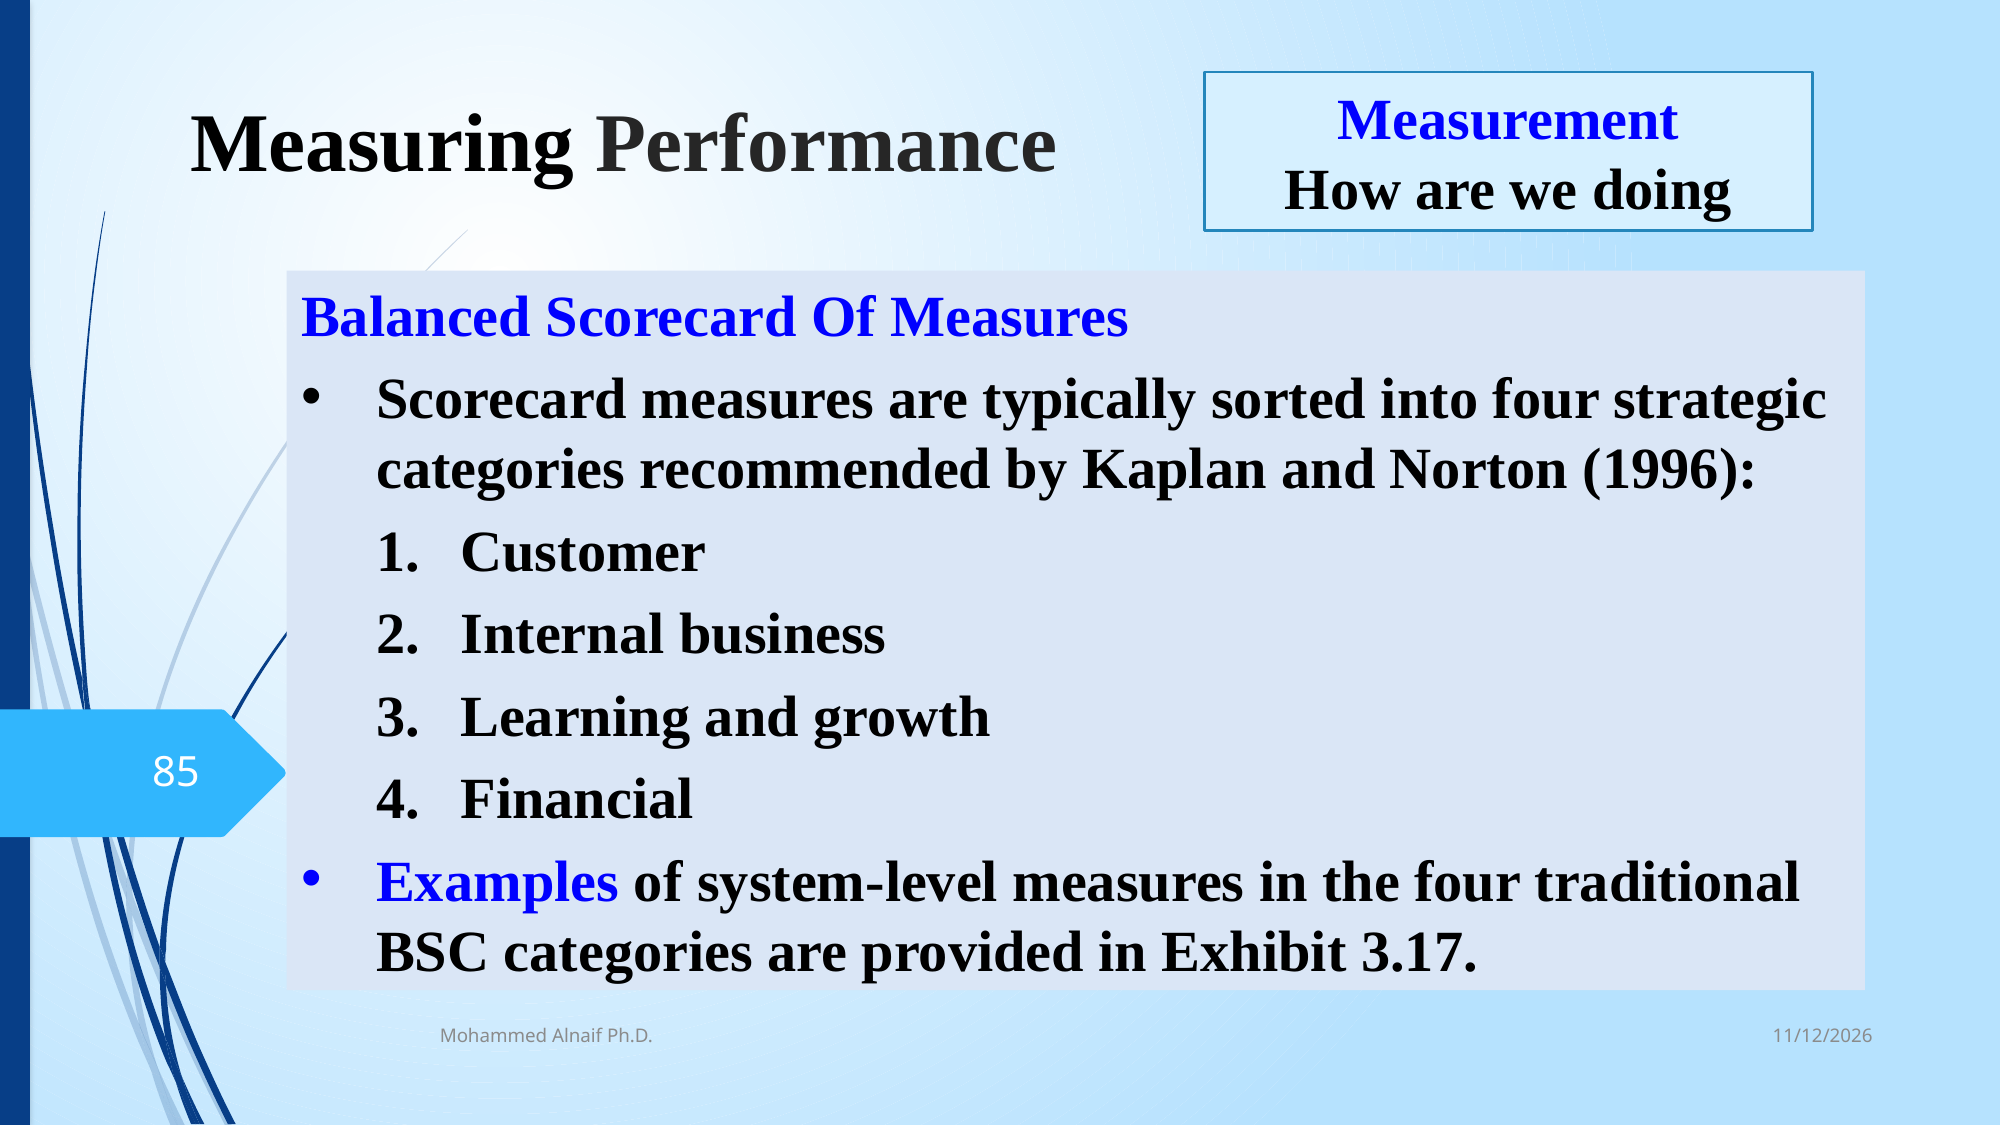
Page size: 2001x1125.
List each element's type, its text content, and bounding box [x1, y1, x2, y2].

title Measuring Performance [175, 42, 1122, 197]
footer Mohammed Alnaif Ph.D. [424, 1006, 1675, 1067]
slide_number 85 [87, 743, 216, 803]
text_box Balanced Scorecard Of Measures Scorecard measures are typically sorted into four strategic categories recommended by Kaplan and Norton (1996): Customer Internal business Learning and growth Financial Examples of system-level measures in the four traditional BSC categories are provided in Exhibit 3.17. [286, 270, 1865, 991]
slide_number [1699, 1005, 1888, 1067]
text_box Measurement How are we doing [1203, 71, 1814, 232]
subtitle [77, 218, 1952, 1125]
